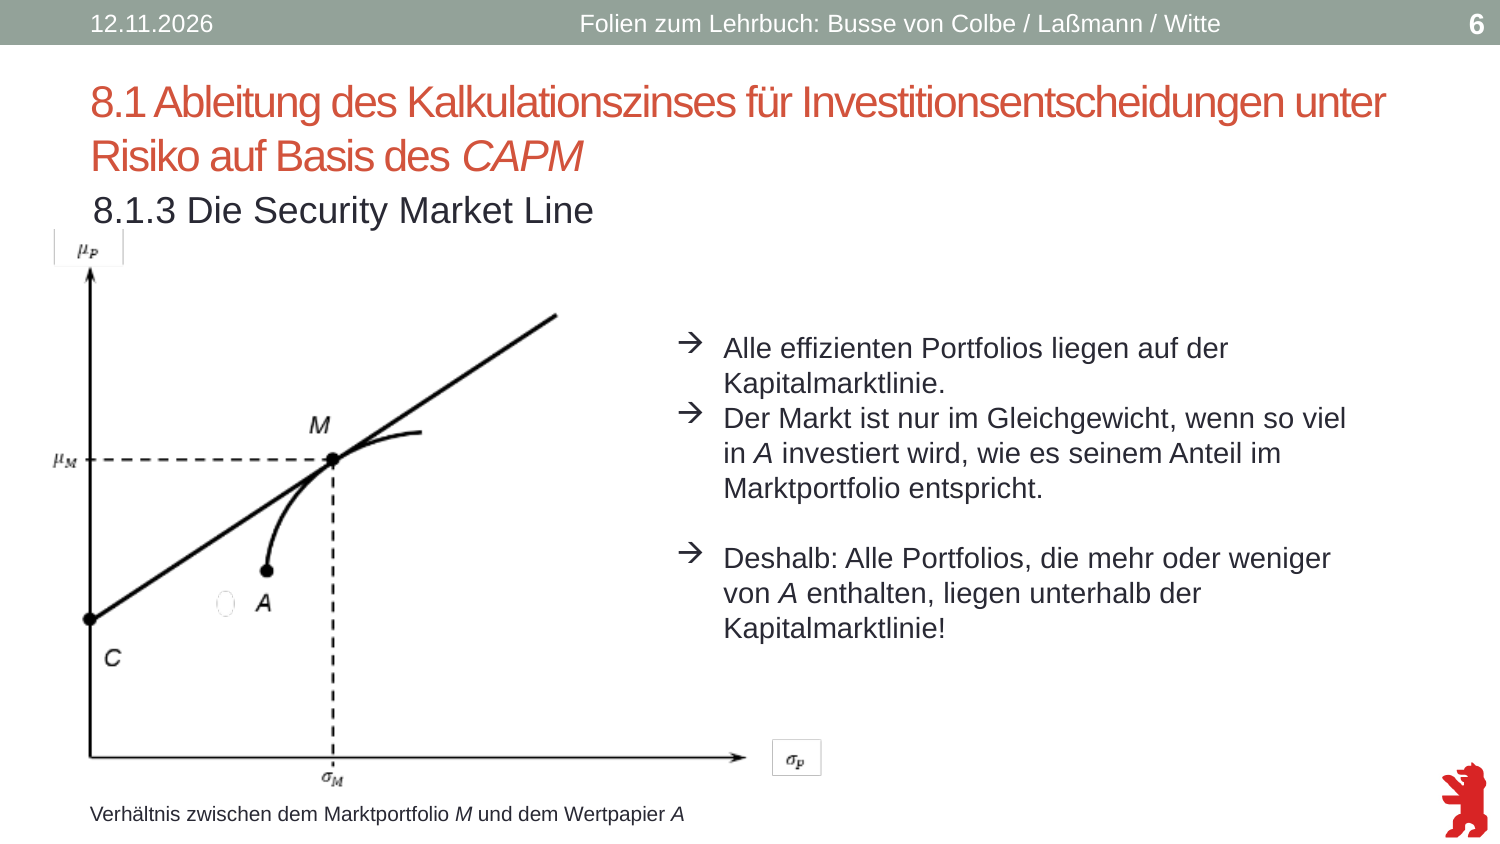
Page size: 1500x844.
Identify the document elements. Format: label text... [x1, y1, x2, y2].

footer Folien zum Lehrbuch: Busse von Colbe / Laßmann / Witte [562, 2, 1238, 43]
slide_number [75, 2, 550, 43]
title 8.1 Ableitung des Kalkulationszinses für Investitionsentscheidungen unter Risiko auf Basis des CAPM [75, 65, 1425, 188]
text_box Alle effizienten Portfolios liegen auf der Kapitalmarktlinie. Der Markt ist nur im Gleichgewicht, wenn so viel in A investiert wird, wie es seinem Anteil im Marktportfolio entspricht. Deshalb: Alle Portfolios, die mehr oder weniger von A enthalten, liegen unterhalb der Kapitalmarktlinie! [834, 321, 1378, 687]
text_box Verhältnis zwischen dem Marktportfolio M und dem Wertpapier A [75, 792, 876, 833]
picture [31, 228, 826, 793]
picture [1434, 760, 1500, 844]
text_box 8.1.3 Die Security Market Line [78, 178, 610, 226]
slide_number 6 [1325, 2, 1500, 43]
